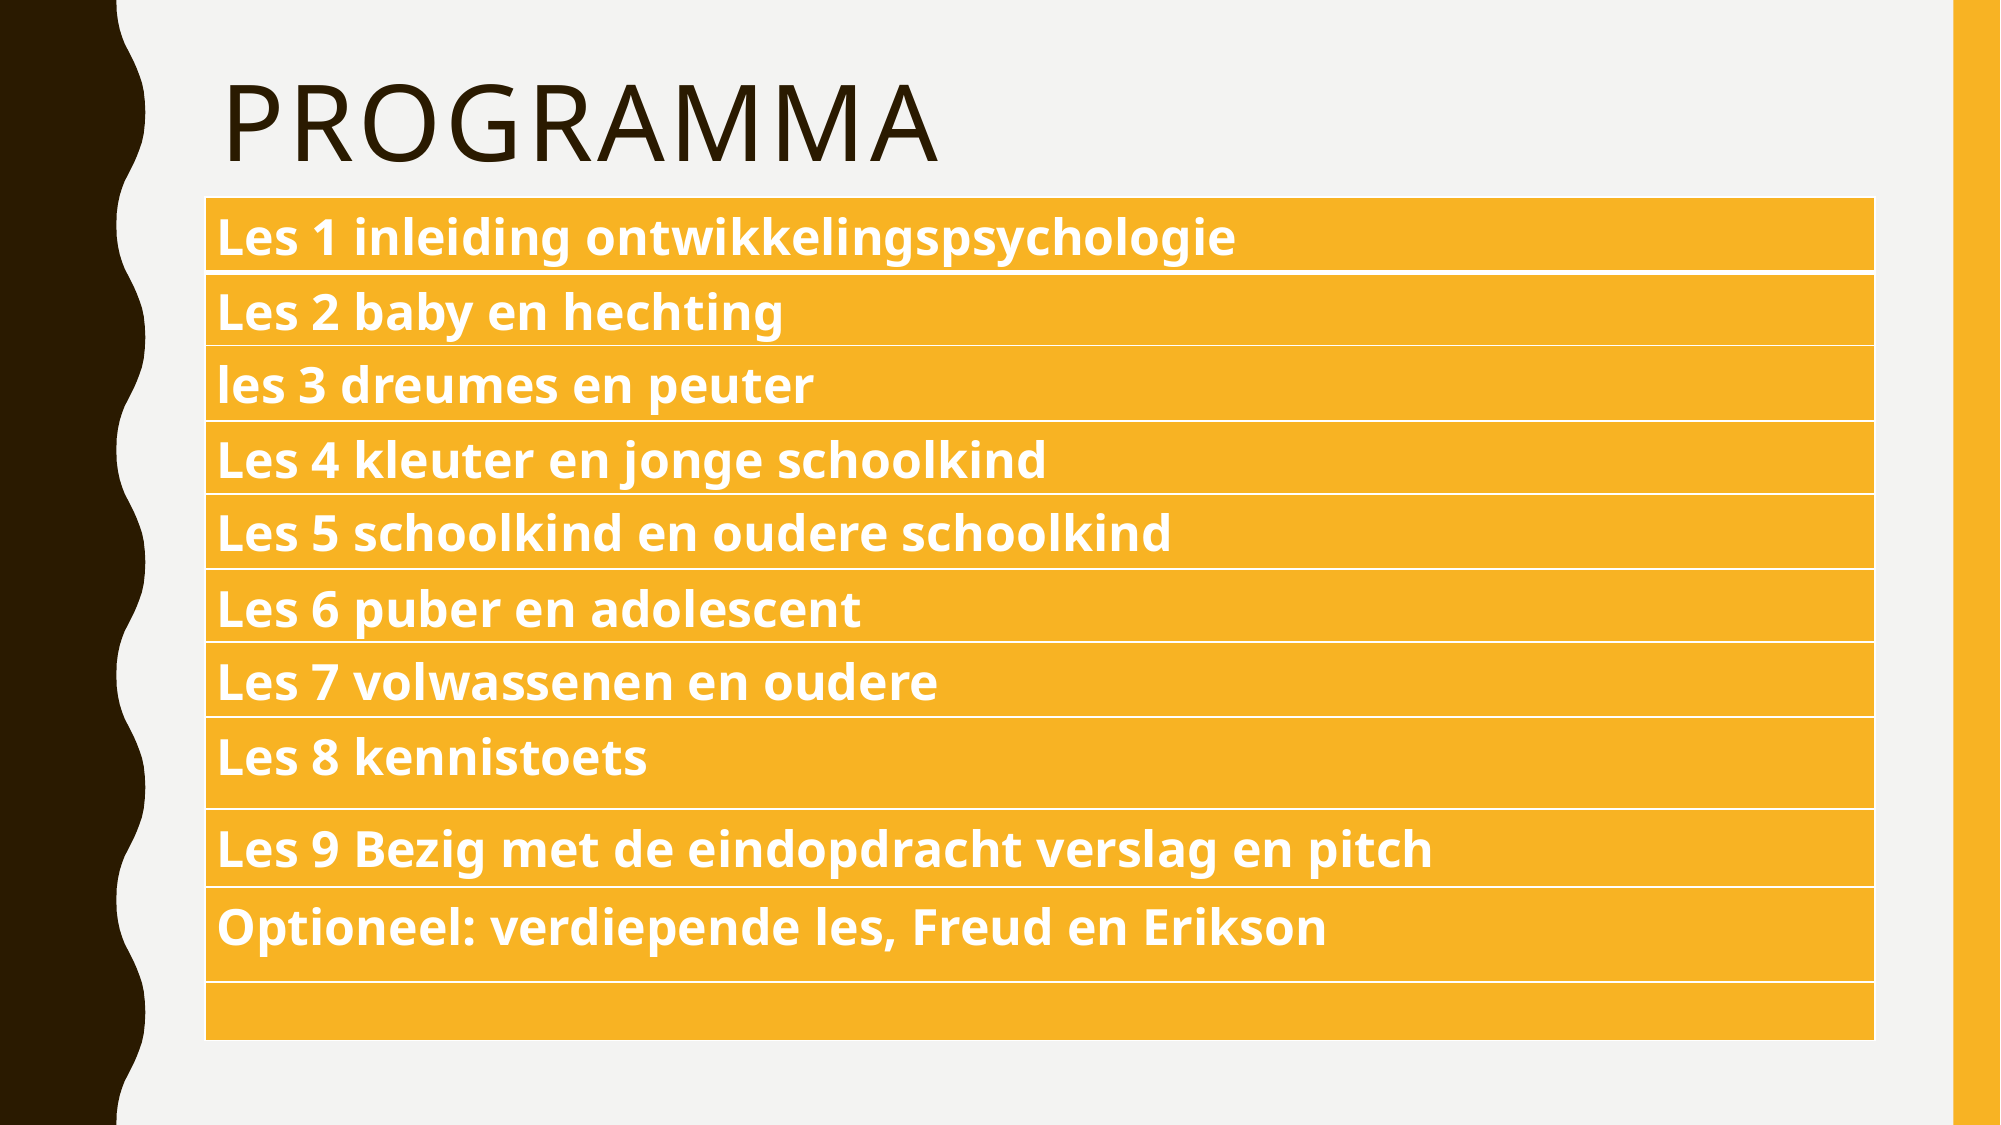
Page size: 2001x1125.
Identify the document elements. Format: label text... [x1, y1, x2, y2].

table_cell les 3 dreumes en peuter [206, 346, 1874, 420]
table_cell Les 4 kleuter en jonge schoolkind [206, 422, 1874, 493]
table_cell Les 8 kennistoets [206, 718, 1874, 808]
title Programma [205, 62, 1875, 196]
table_cell Les 5 schoolkind en oudere schoolkind [206, 495, 1874, 568]
table_cell Les 9 Bezig met de eindopdracht verslag en pitch [206, 810, 1874, 886]
table_cell Les 2 baby en hechting [206, 275, 1874, 345]
table_cell Optioneel: verdiepende les, Freud en Erikson [206, 888, 1874, 981]
table_cell [206, 983, 1874, 1040]
table_cell Les 7 volwassenen en oudere [206, 643, 1874, 716]
table_header Les 1 inleiding ontwikkelingspsychologie [206, 198, 1874, 270]
table_cell Les 6 puber en adolescent [206, 570, 1874, 641]
